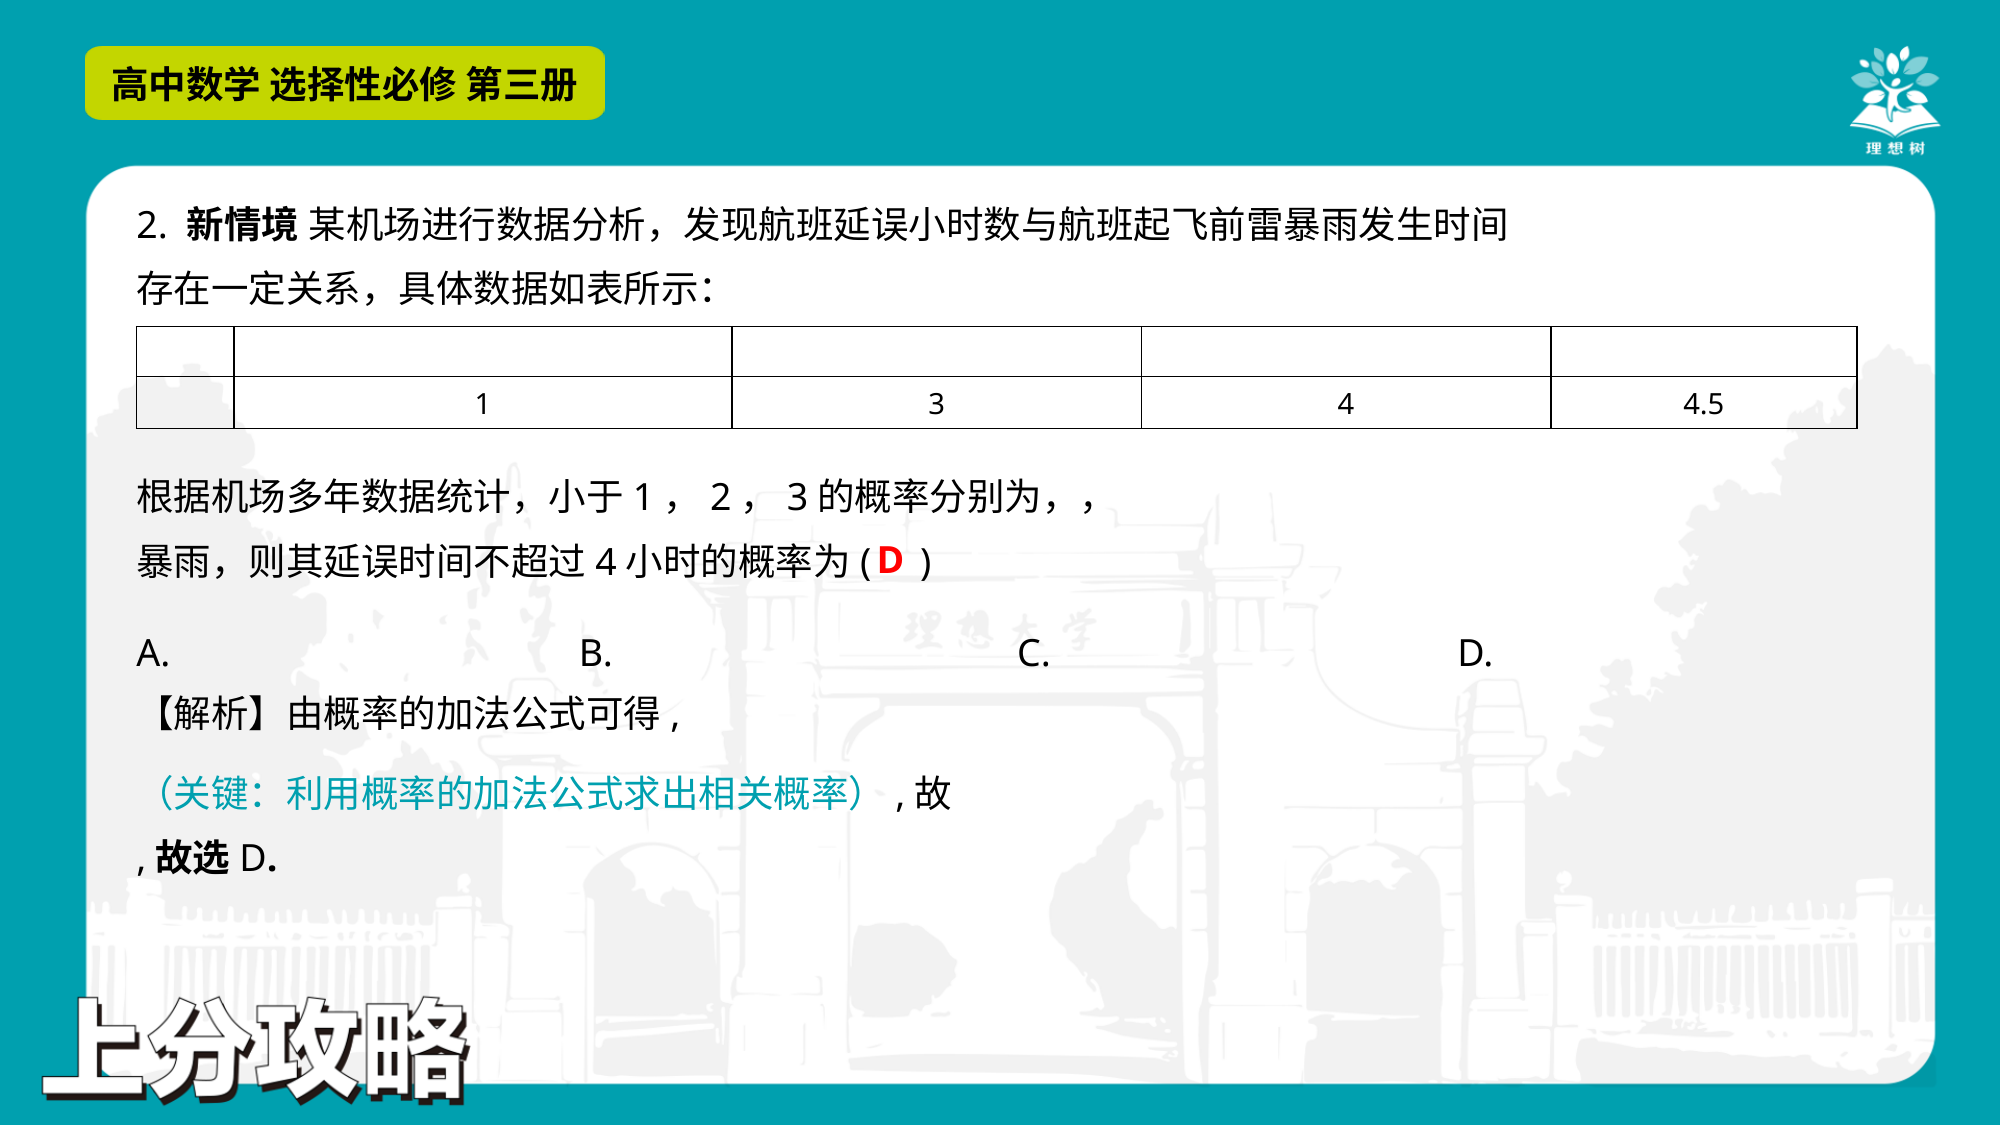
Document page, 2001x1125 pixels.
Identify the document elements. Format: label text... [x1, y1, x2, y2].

text_box D [863, 516, 918, 575]
picture [0, 0, 2000, 1125]
